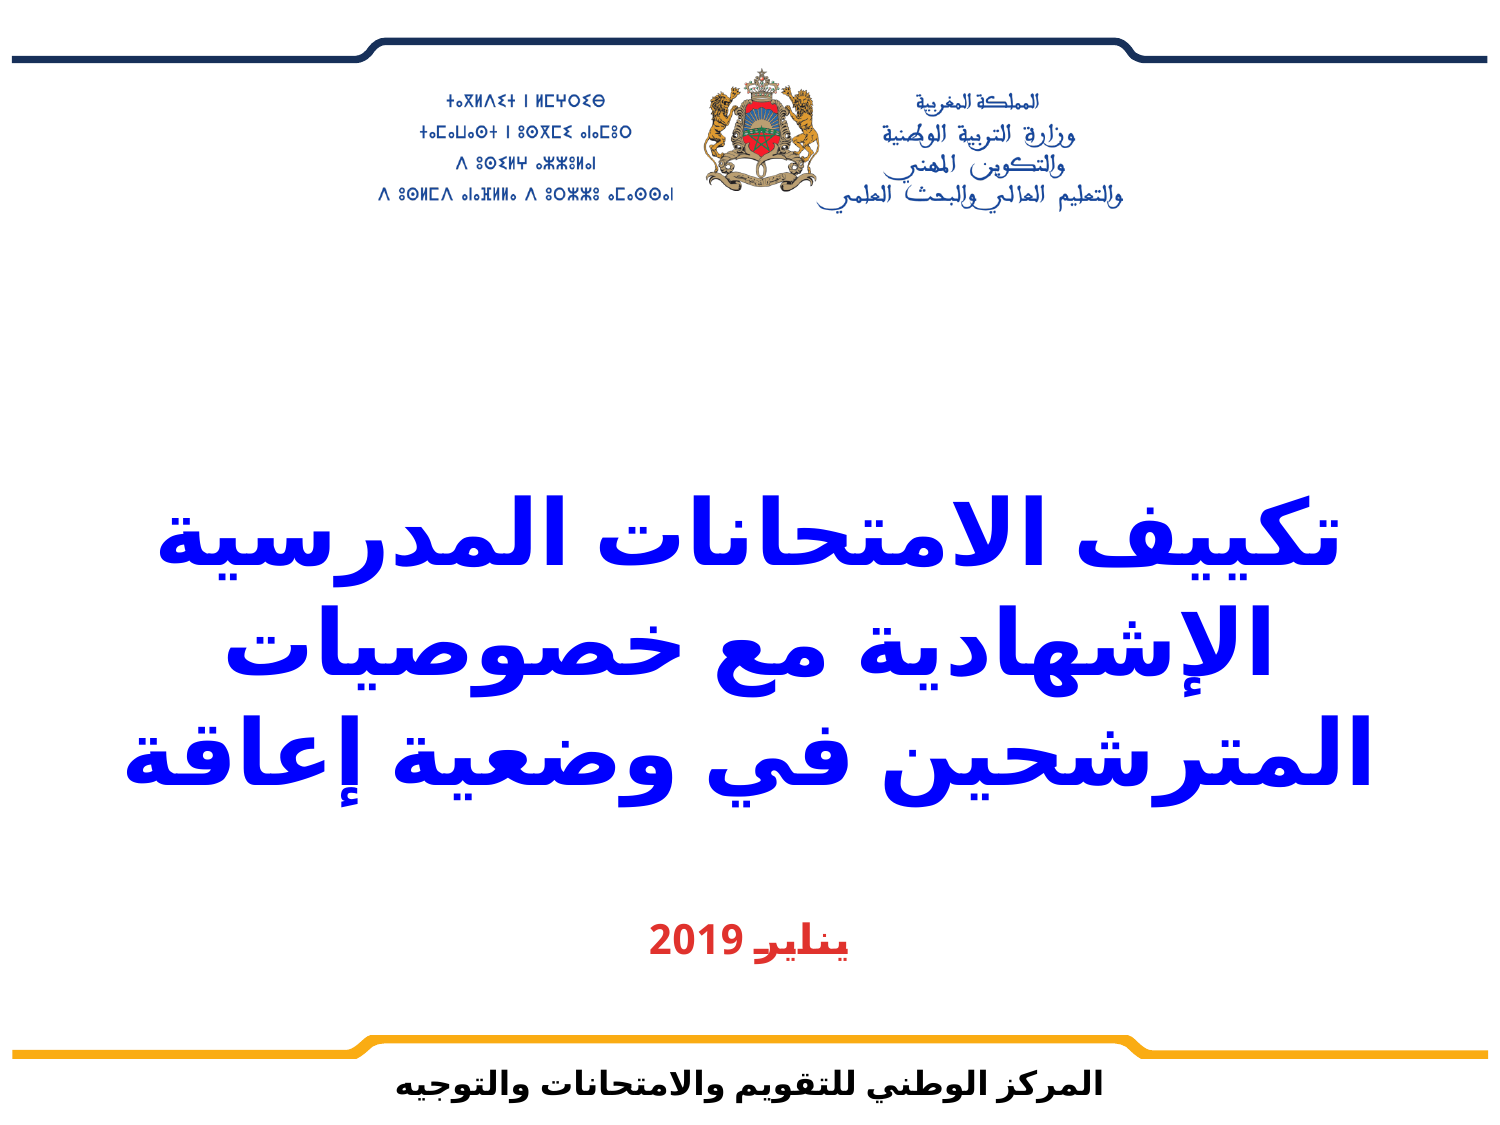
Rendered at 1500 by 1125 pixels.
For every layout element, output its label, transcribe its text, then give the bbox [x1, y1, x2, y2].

text_box يناير 2019 [509, 905, 991, 970]
text_box تكييف الامتحانات المدرسية الإشهادية مع خصوصيات المترشحين في وضعية إعاقة [70, 466, 1430, 812]
picture [357, 45, 1143, 232]
